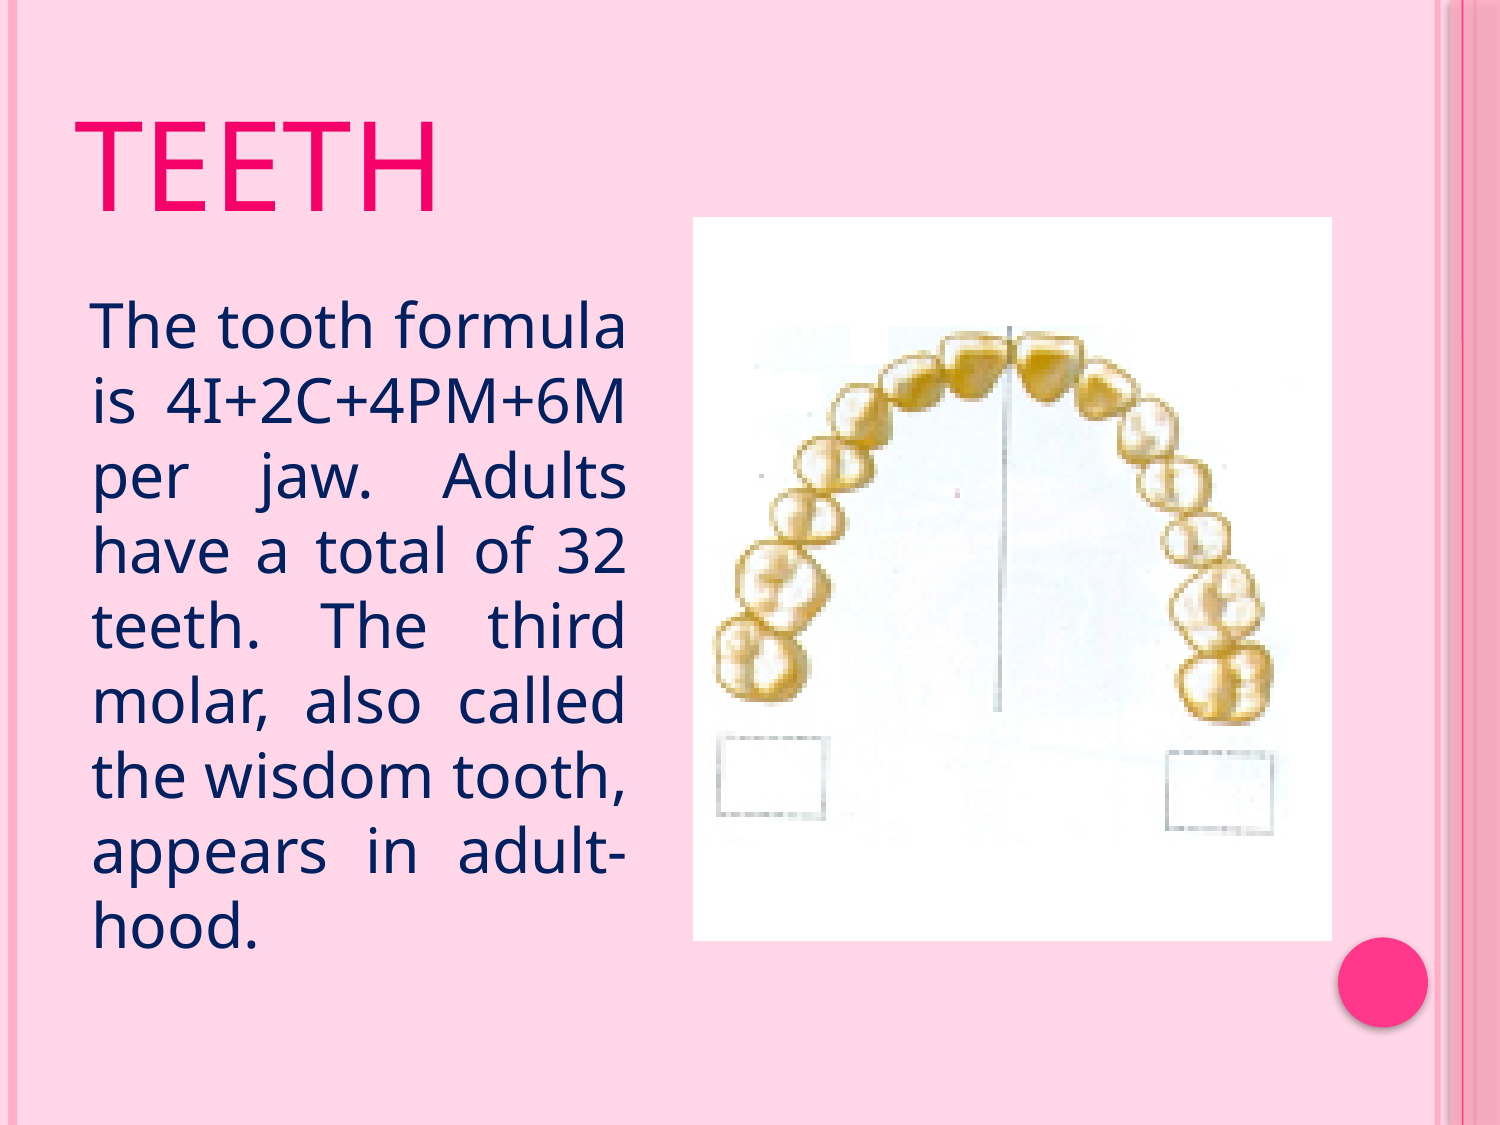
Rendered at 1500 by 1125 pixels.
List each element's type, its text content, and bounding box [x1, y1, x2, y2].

picture [693, 216, 1332, 941]
list The tooth formula is 4I+2C+4PM+6M per jaw. Adults have a total of 32 teeth. The third molar, also called the wisdom tooth, appears in adult-hood. [75, 278, 644, 1071]
title teeth [41, 45, 479, 244]
